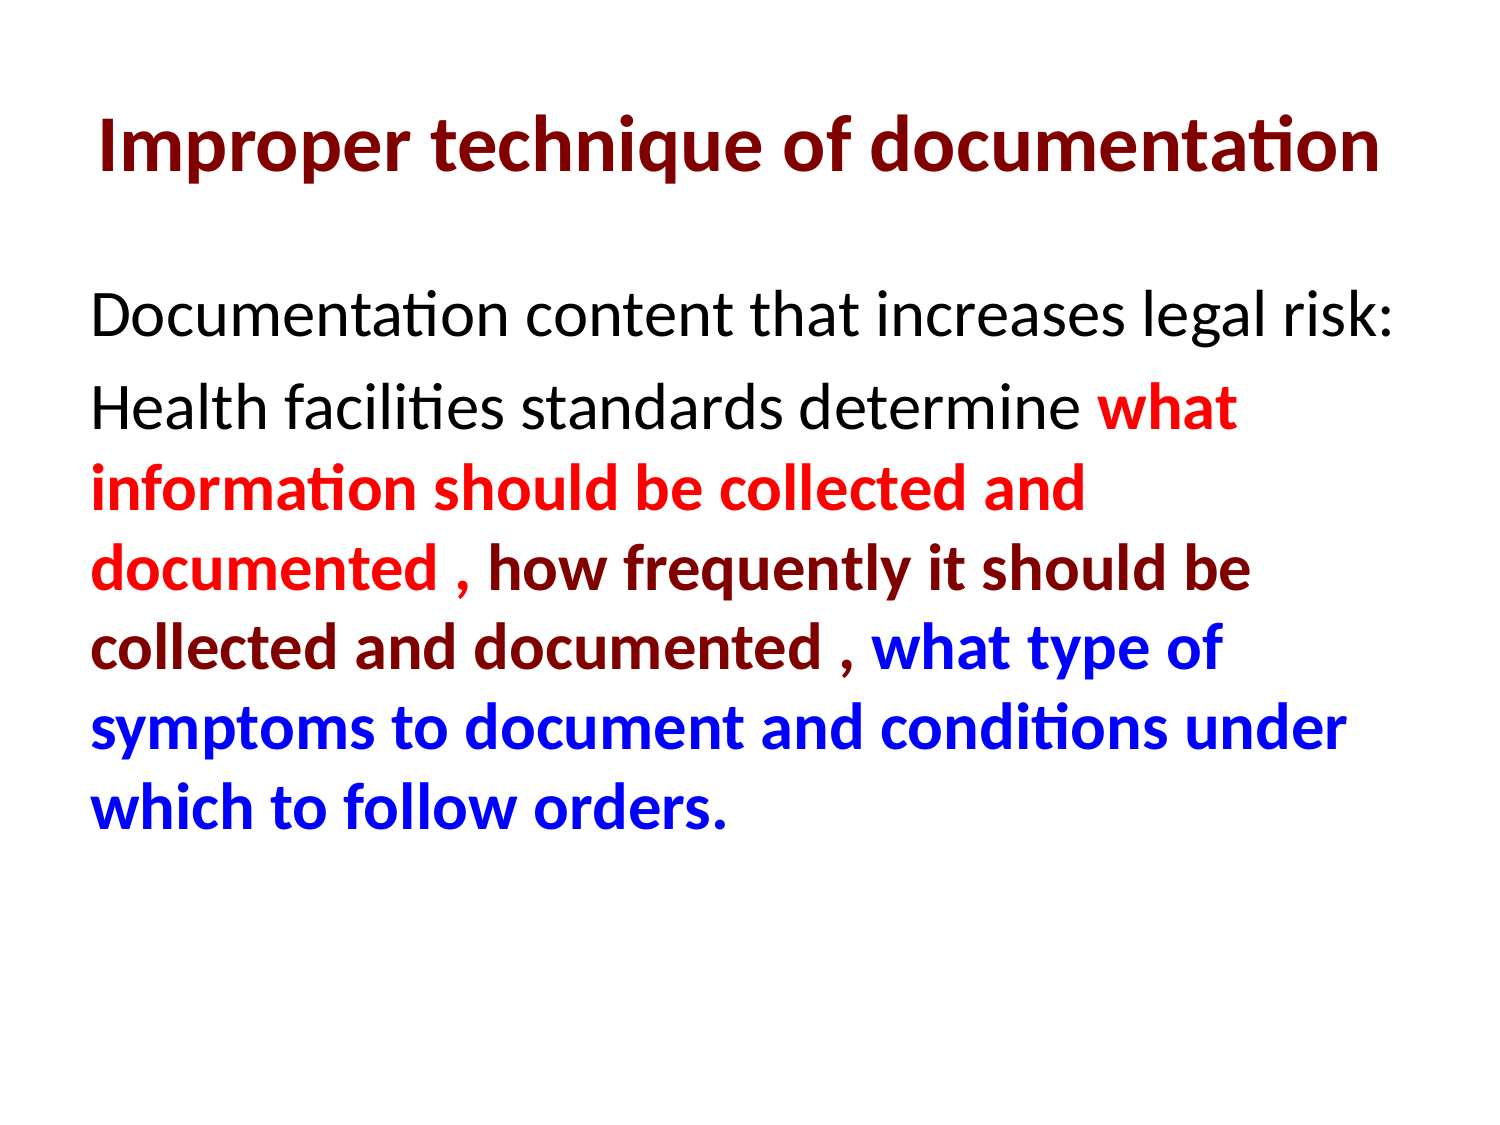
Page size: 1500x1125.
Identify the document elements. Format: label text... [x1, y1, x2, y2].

title Improper technique of documentation [75, 45, 1425, 233]
list Documentation content that increases legal risk: Health facilities standards determine what information should be collected and documented , how frequently it should be collected and documented , what type of symptoms to document and conditions under which to follow orders. [75, 262, 1425, 1067]
